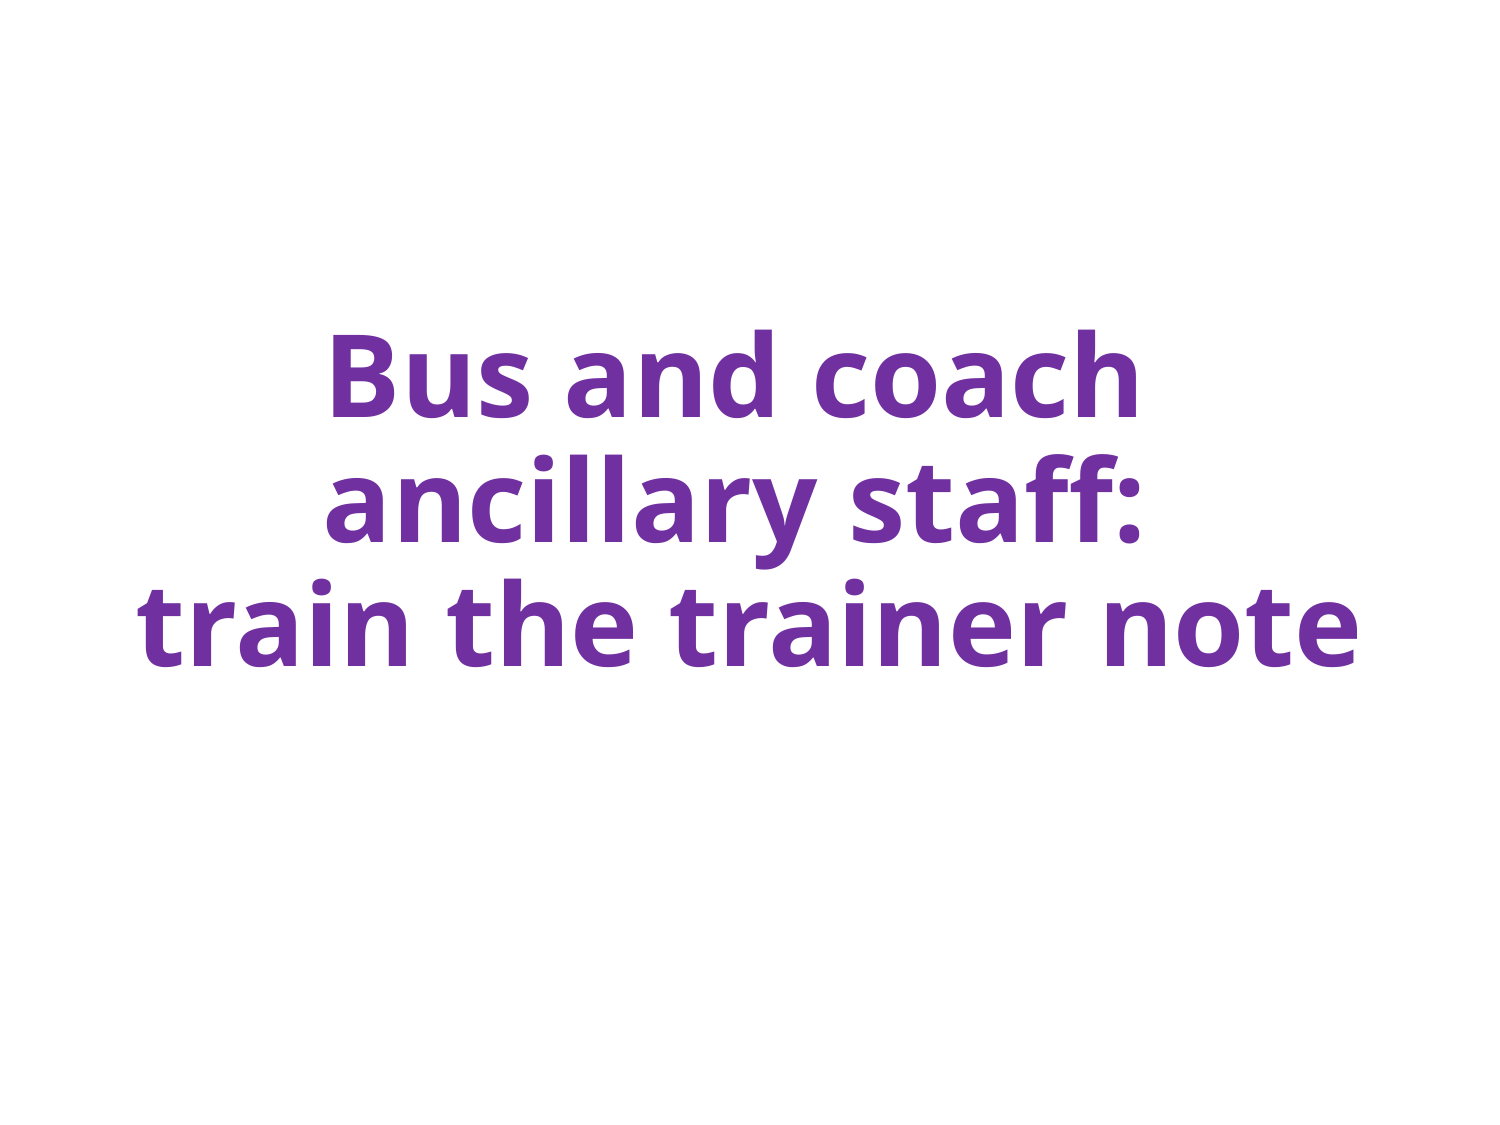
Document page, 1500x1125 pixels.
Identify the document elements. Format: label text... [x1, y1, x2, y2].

title Bus and coach ancillary staff: train the trainer note [112, 306, 1388, 699]
